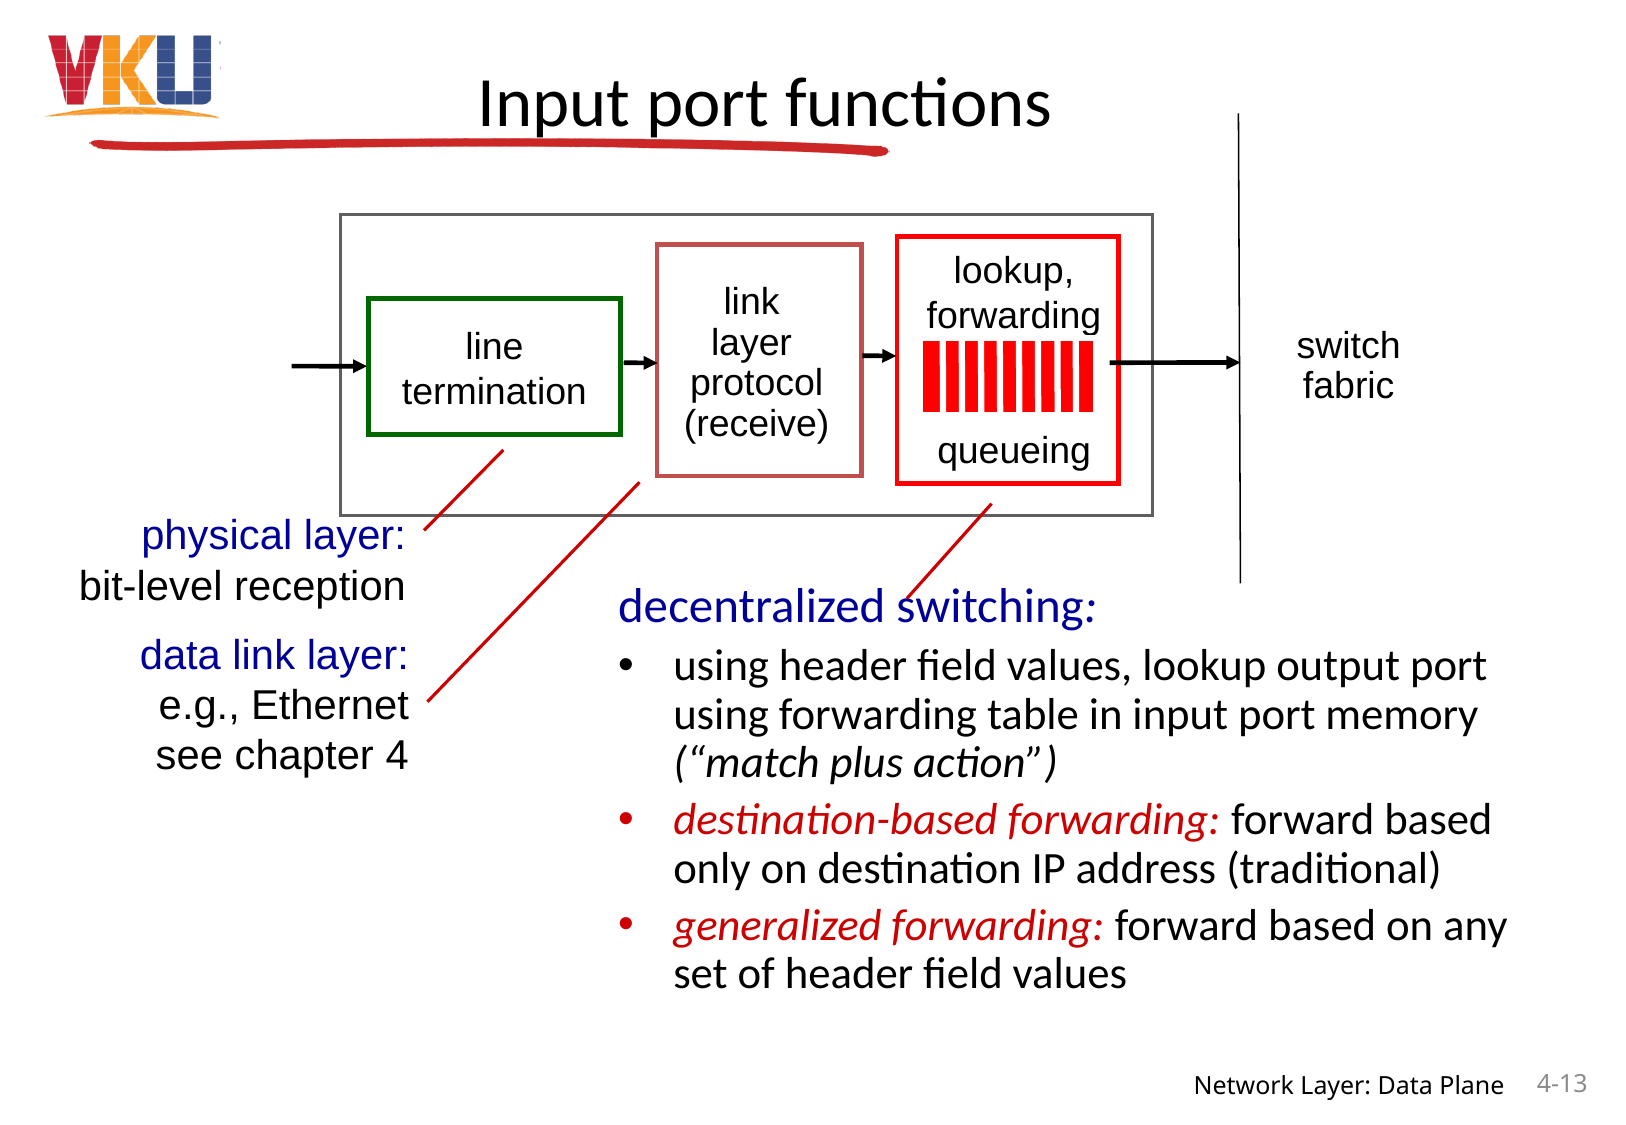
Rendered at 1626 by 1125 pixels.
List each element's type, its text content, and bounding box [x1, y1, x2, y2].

text_box data link layer: e.g., Ethernet see chapter 4 [124, 620, 424, 786]
slide_number 4-13 [1502, 1062, 1603, 1107]
text_box lookup, forwarding queueing [911, 238, 1117, 479]
list decentralized switching: using header field values, lookup output port using forwarding table in input port memory (“match plus action”) destination-based forwarding: forward based only on destination IP address (traditional) generalized forwarding: forward based on any set of header field values [603, 572, 1573, 1011]
footer Network Layer: Data Plane [1132, 1062, 1502, 1102]
text_box [897, 236, 1119, 484]
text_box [919, 338, 1097, 416]
text_box physical layer: bit-level reception [63, 500, 421, 616]
text_box [1117, 356, 1239, 369]
text_box [623, 356, 658, 370]
title Input port functions [75, 48, 1457, 149]
text_box line termination [368, 298, 621, 435]
text_box [291, 360, 368, 373]
picture [32, 21, 228, 129]
text_box [340, 214, 1153, 516]
text_box [862, 349, 897, 363]
text_box [656, 244, 862, 476]
picture [86, 133, 900, 163]
text_box link layer protocol (receive) [662, 295, 851, 432]
text_box switch fabric [1254, 298, 1443, 435]
